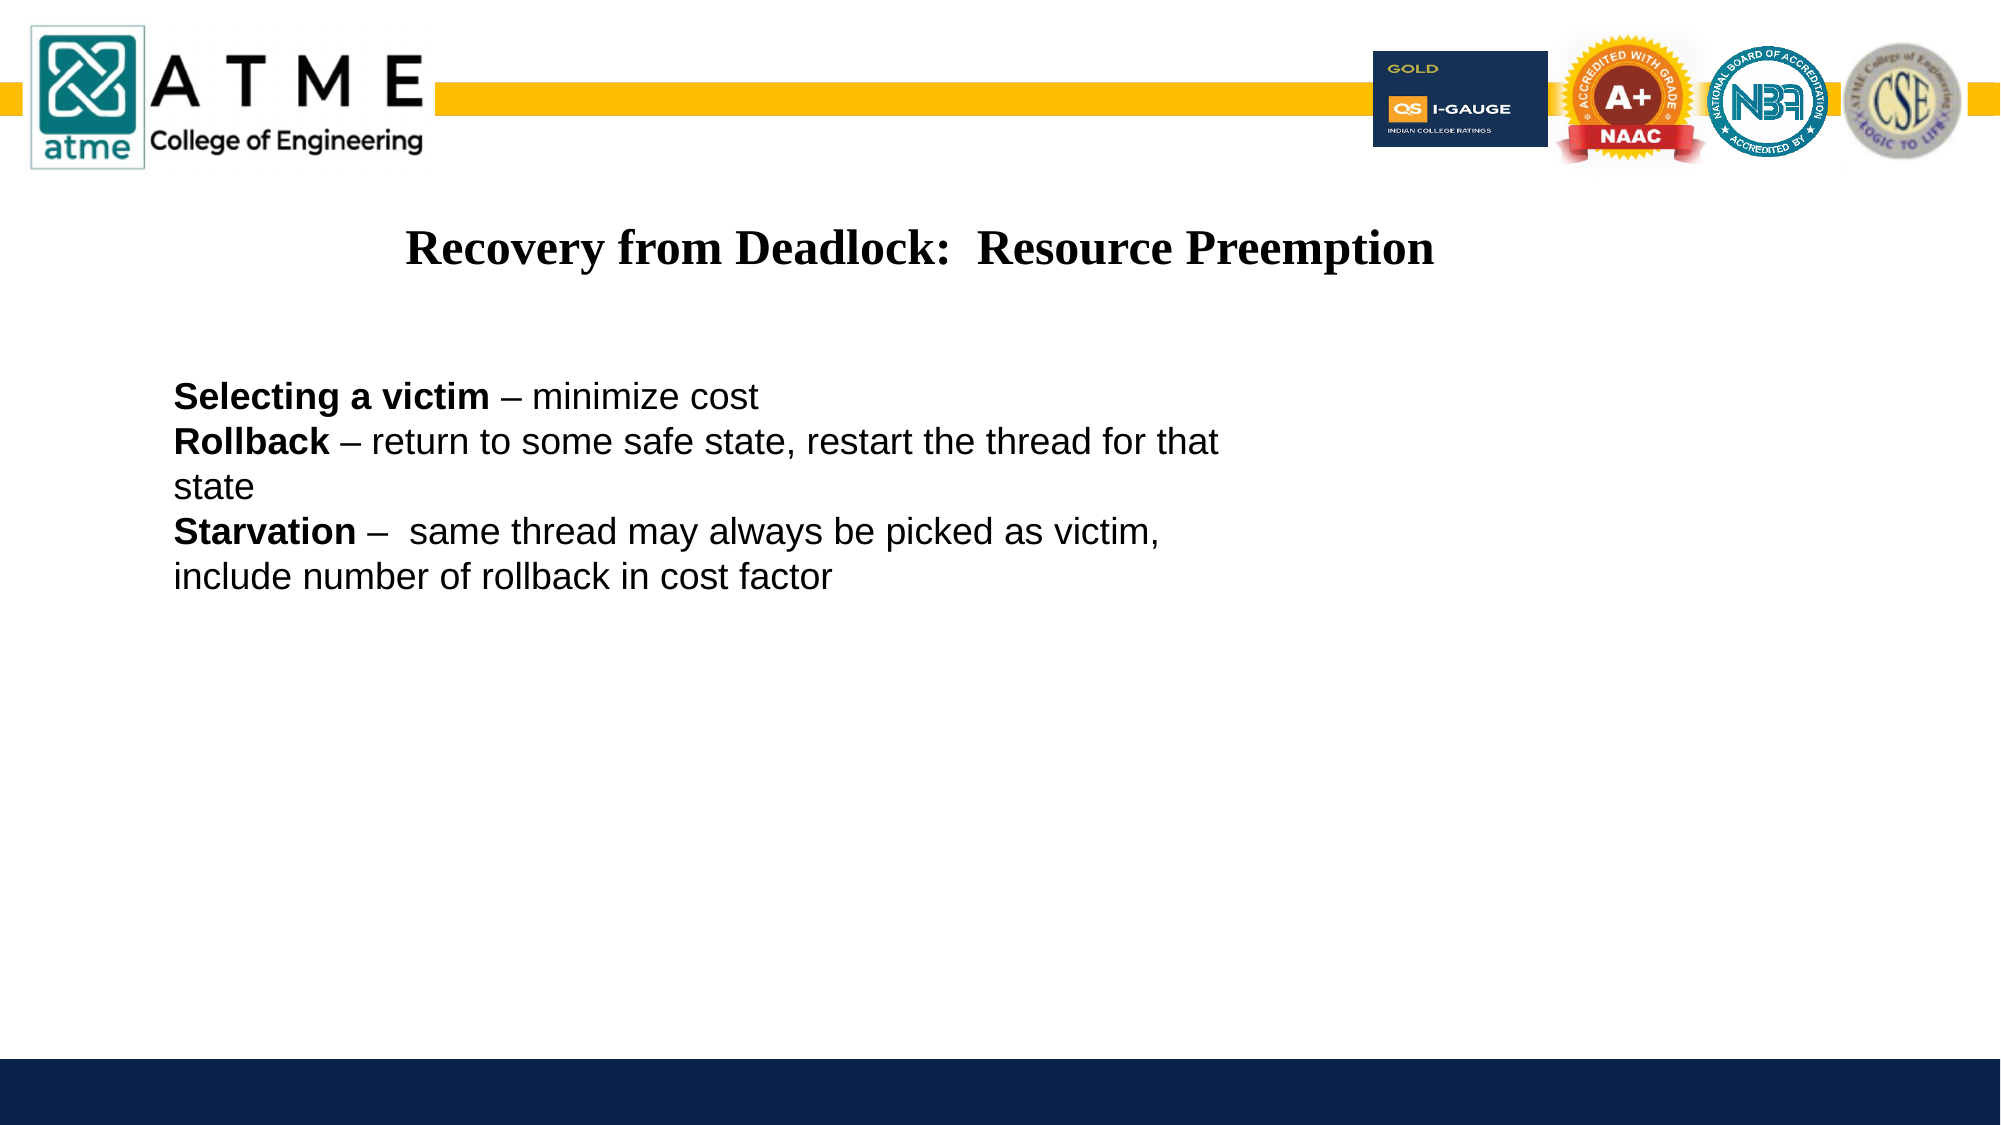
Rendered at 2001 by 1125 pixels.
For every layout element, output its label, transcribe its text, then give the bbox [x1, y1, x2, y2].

picture [22, 15, 435, 178]
list Selecting a victim – minimize cost Rollback – return to some safe state, restart the thread for that state Starvation – same thread may always be picked as victim, include number of rollback in cost factor [158, 364, 1275, 1101]
picture [1373, 20, 1828, 180]
title Recovery from Deadlock: Resource Preemption [390, 207, 1707, 283]
picture [0, 1059, 2001, 1125]
picture [1840, 26, 1968, 176]
